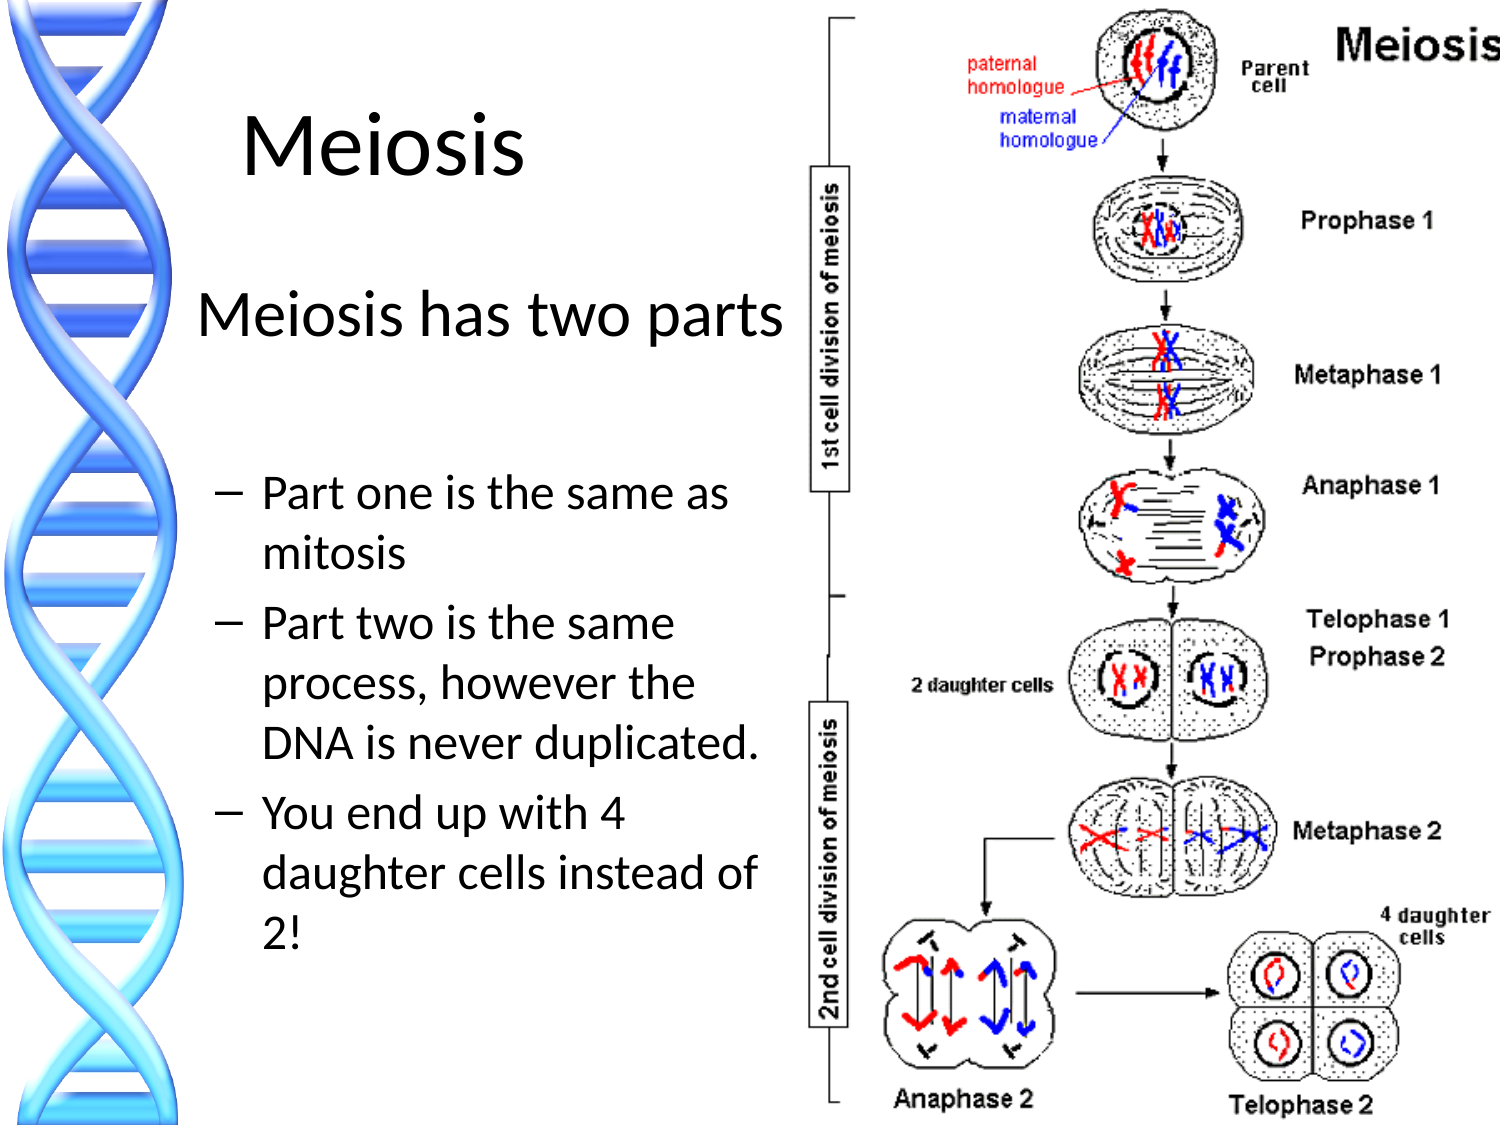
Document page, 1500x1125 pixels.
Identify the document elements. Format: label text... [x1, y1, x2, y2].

picture [0, 0, 186, 1125]
title Meiosis [190, 44, 782, 233]
list Meiosis has two parts Part one is the same as mitosis Part two is the same process, however the DNA is never duplicated. You end up with 4 daughter cells instead of 2! [190, 262, 782, 1076]
picture [787, 0, 1500, 1125]
